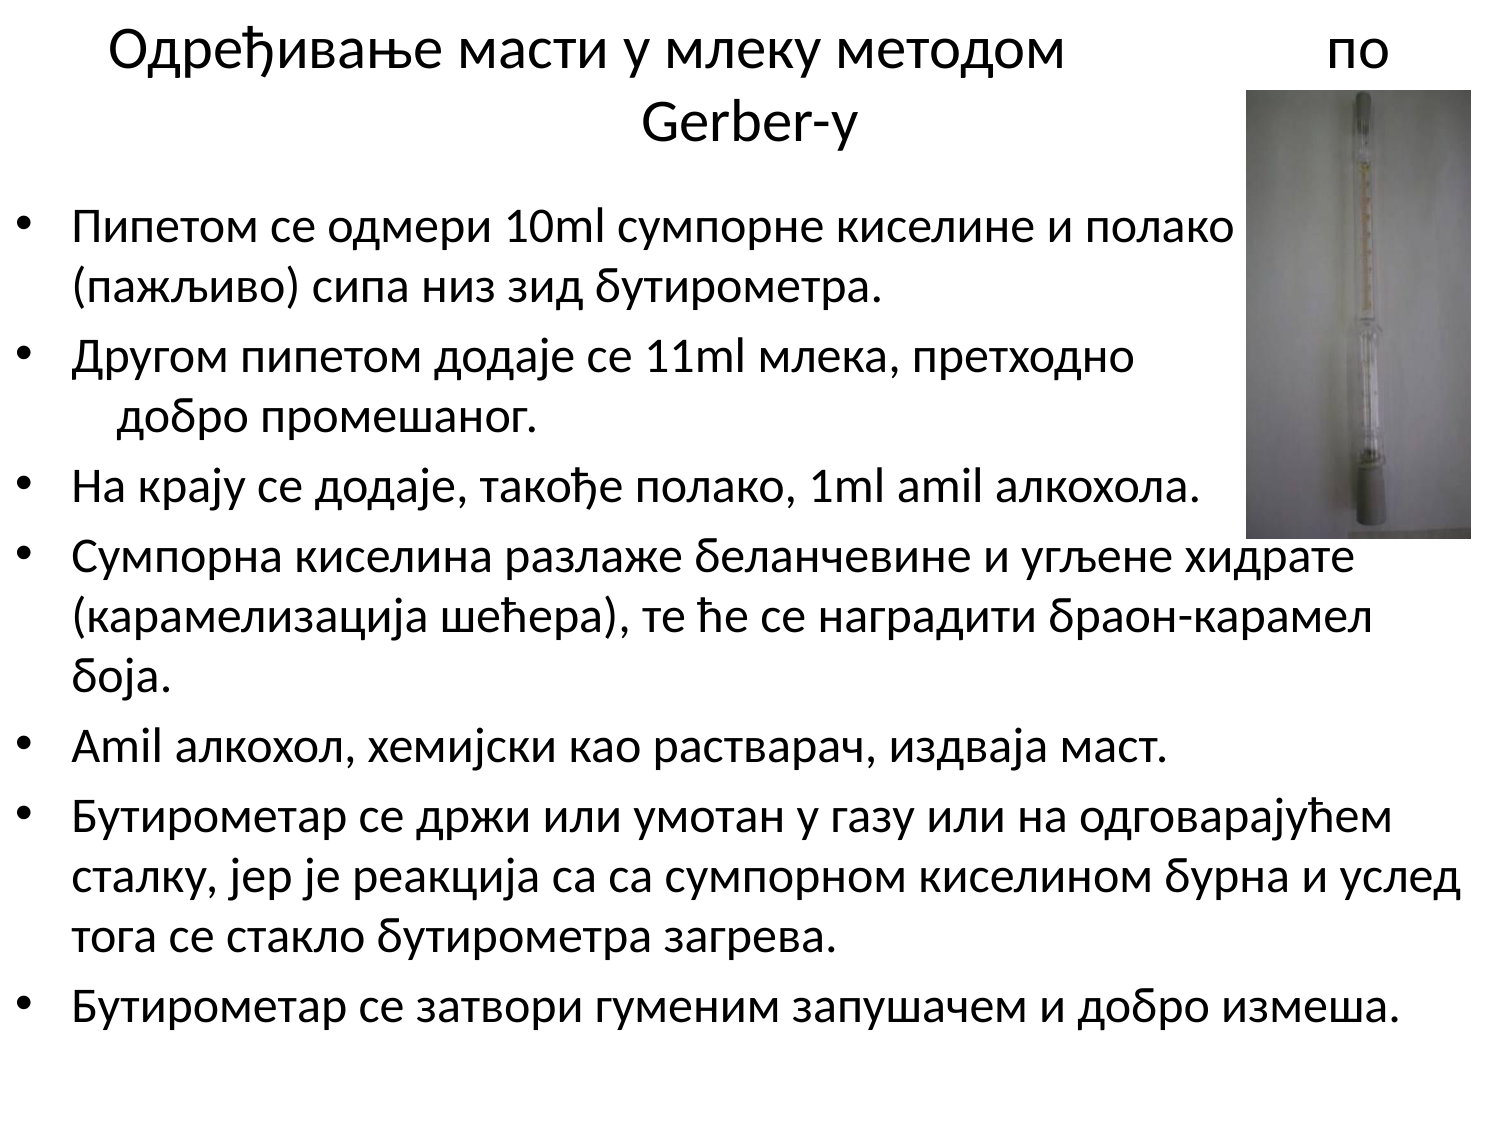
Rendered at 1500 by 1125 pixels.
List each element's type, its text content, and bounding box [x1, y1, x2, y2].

list Пипетом се одмери 10ml сумпорне киселине и полако (пажљиво) сипа низ зид бутирометра. Другом пипетом додаје се 11ml млека, претходно добро промешаног. На крају се додаје, такође полако, 1ml amil алкохола. Сумпорна киселина разлаже беланчевине и угљене хидрате (карамелизација шећера), те ће се наградити браон-карамел боја. Amil алкохол, хемијски као растварач, издваја маст. Бутирометар се држи или умотан у газу или на одговарајућем сталку, јер је реакција са са сумпорном киселином бурна и услед тога се стакло бутирометра загрева. Бутирометар се затвори гуменим запушачем и добро измеша. [0, 184, 1500, 1125]
picture [1245, 89, 1471, 539]
title Одређивање масти у млеку методом по Gerber-у [0, 0, 1500, 161]
